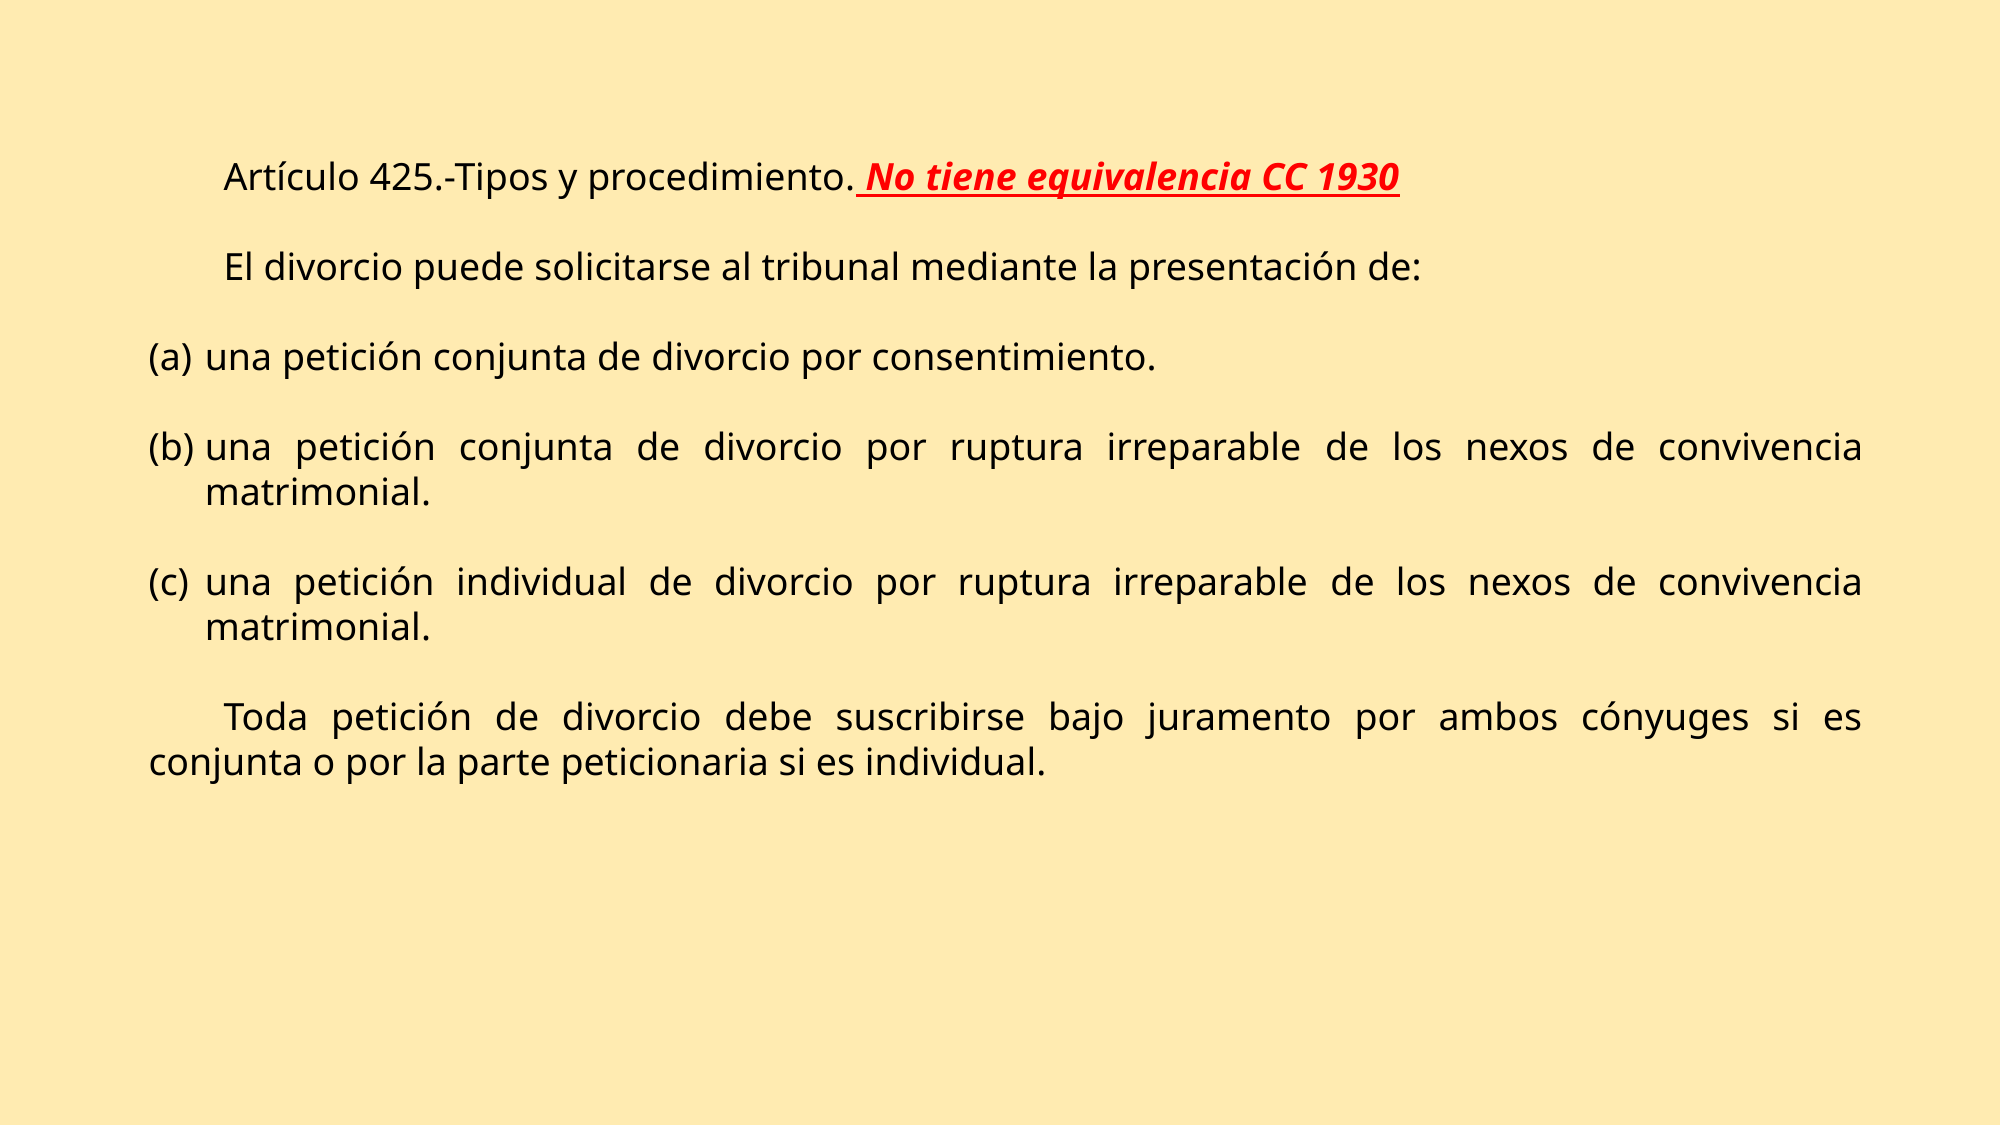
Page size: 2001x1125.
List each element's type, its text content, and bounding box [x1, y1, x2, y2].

text_box Artículo 425.-Tipos y procedimiento. No tiene equivalencia CC 1930 El divorcio puede solicitarse al tribunal mediante la presentación de: una petición conjunta de divorcio por consentimiento. una petición conjunta de divorcio por ruptura irreparable de los nexos de convivencia matrimonial. una petición individual de divorcio por ruptura irreparable de los nexos de convivencia matrimonial. Toda petición de divorcio debe suscribirse bajo juramento por ambos cónyuges si es conjunta o por la parte peticionaria si es individual. [133, 145, 1879, 836]
